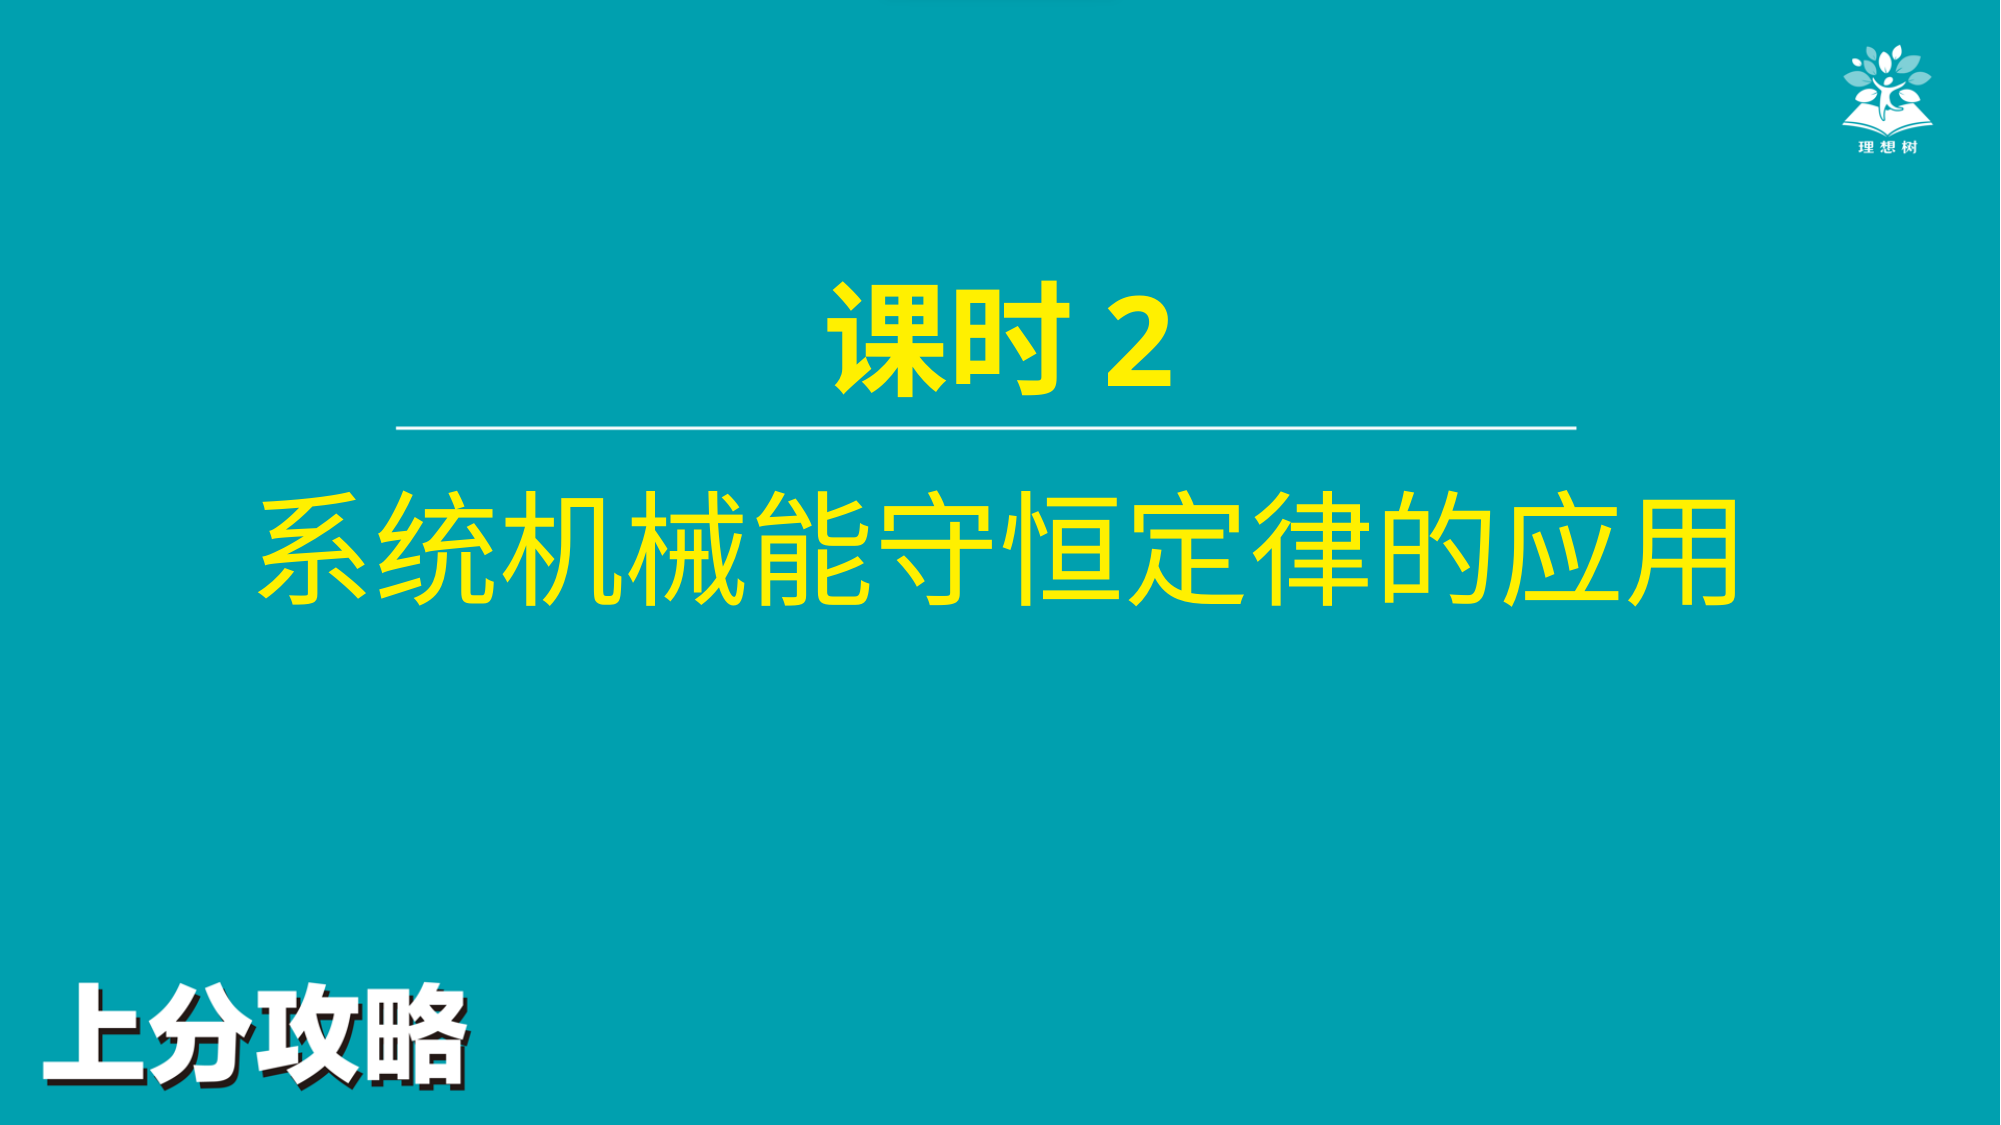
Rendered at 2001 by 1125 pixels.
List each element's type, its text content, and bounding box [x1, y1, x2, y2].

text_box 系统机械能守恒定律的应用 [0, 460, 2000, 627]
picture [0, 0, 2000, 250]
text_box 课时2 [0, 250, 2000, 417]
picture [0, 627, 2000, 1125]
picture [0, 417, 2000, 460]
